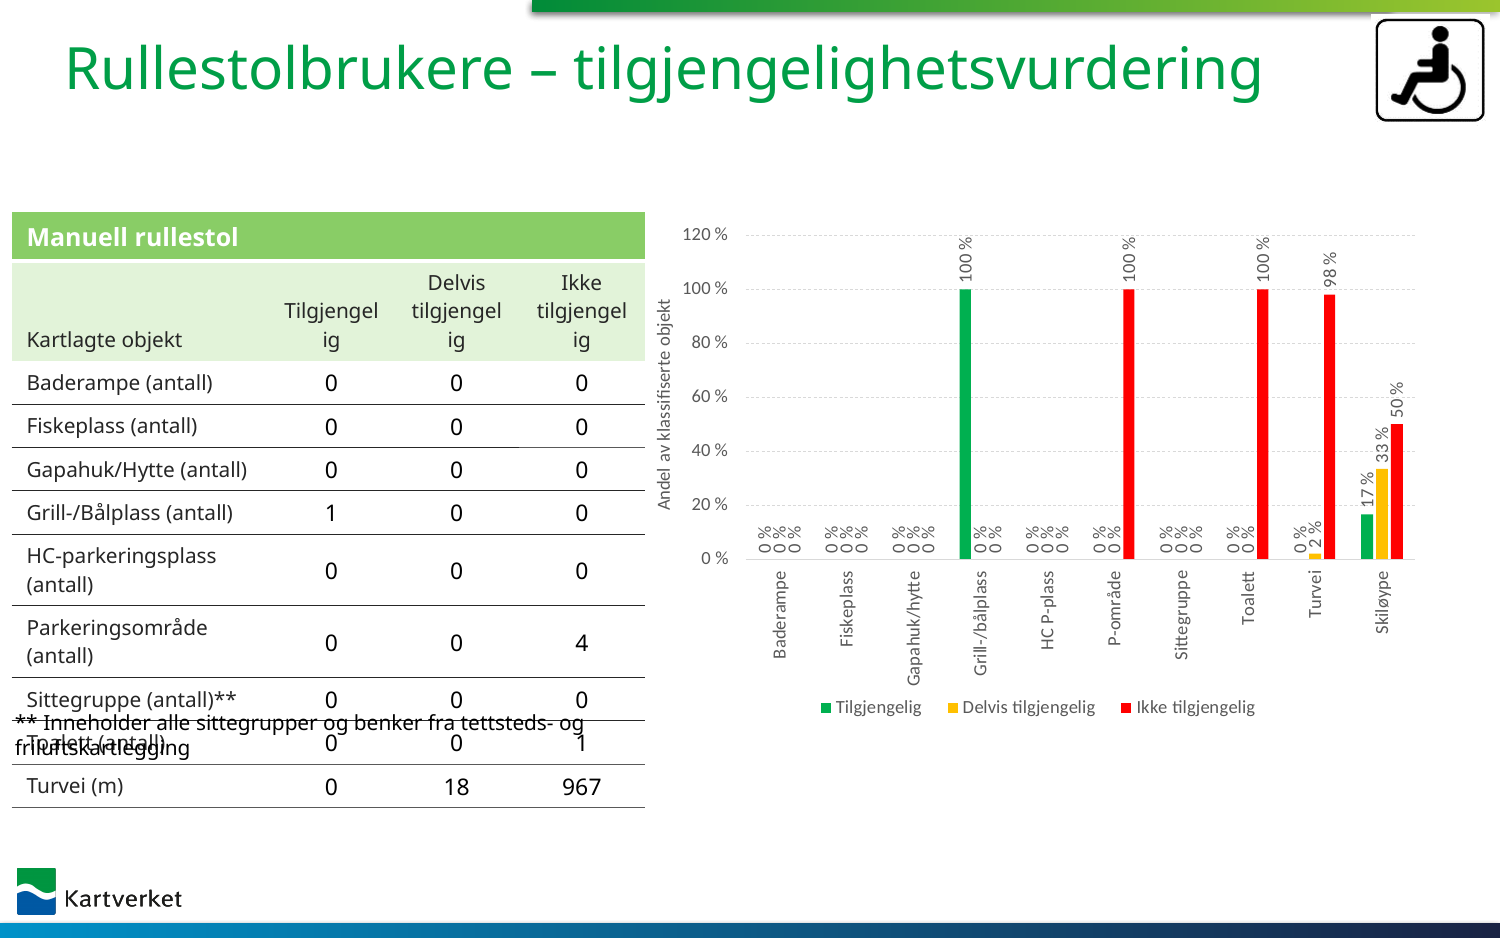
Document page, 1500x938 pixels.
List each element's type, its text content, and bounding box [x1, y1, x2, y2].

table_cell 1 [269, 491, 394, 534]
table_cell 0 [394, 535, 519, 605]
table_cell Tilgjengelig [269, 263, 394, 361]
table_cell Ikke tilgjengelig [519, 263, 638, 361]
table_cell 0 [519, 448, 638, 490]
table_cell 0 [269, 448, 394, 490]
table_cell 0 [394, 491, 519, 534]
table_cell Fiskeplass (antall) [12, 405, 269, 447]
table_cell Turvei (m) [12, 768, 269, 807]
text_box ** Inneholder alle sittegrupper og benker fra tettsteds- og friluftskartlegging [0, 702, 745, 768]
table_cell Baderampe (antall) [12, 361, 269, 404]
picture [1371, 13, 1491, 127]
table_cell 0 [519, 361, 638, 404]
table_cell 0 [394, 361, 519, 404]
table_cell 0 [519, 491, 638, 534]
table_cell 0 [269, 535, 394, 605]
table_cell 0 [519, 405, 638, 447]
text_box Rullestolbrukere – tilgjengelighetsvurdering [49, 12, 1372, 109]
table_cell Delvis tilgjengelig [394, 263, 519, 361]
table_cell 0 [394, 448, 519, 490]
table_cell 4 [519, 606, 638, 677]
table_cell Parkeringsområde (antall) [12, 606, 269, 677]
table_cell 0 [394, 405, 519, 447]
table_cell 0 [269, 678, 394, 702]
table_cell 0 [394, 678, 519, 702]
table_cell 0 [269, 606, 394, 677]
table_cell Kartlagte objekt [12, 263, 269, 361]
picture [643, 218, 1426, 728]
table_cell Grill-/Bålplass (antall) [12, 491, 269, 534]
table_cell Sittegruppe (antall)** [12, 678, 269, 702]
table_cell 0 [519, 535, 638, 605]
table_cell 18 [394, 768, 519, 807]
table_cell 0 [519, 678, 638, 702]
table_header Manuell rullestol [12, 212, 645, 259]
table_cell 0 [269, 361, 394, 404]
table_cell 0 [394, 606, 519, 677]
table_cell HC-parkeringsplass (antall) [12, 535, 269, 605]
table_cell 0 [269, 768, 394, 807]
table_cell 0 [269, 405, 394, 447]
table_cell 967 [519, 768, 645, 807]
table_cell Gapahuk/Hytte (antall) [12, 448, 269, 490]
